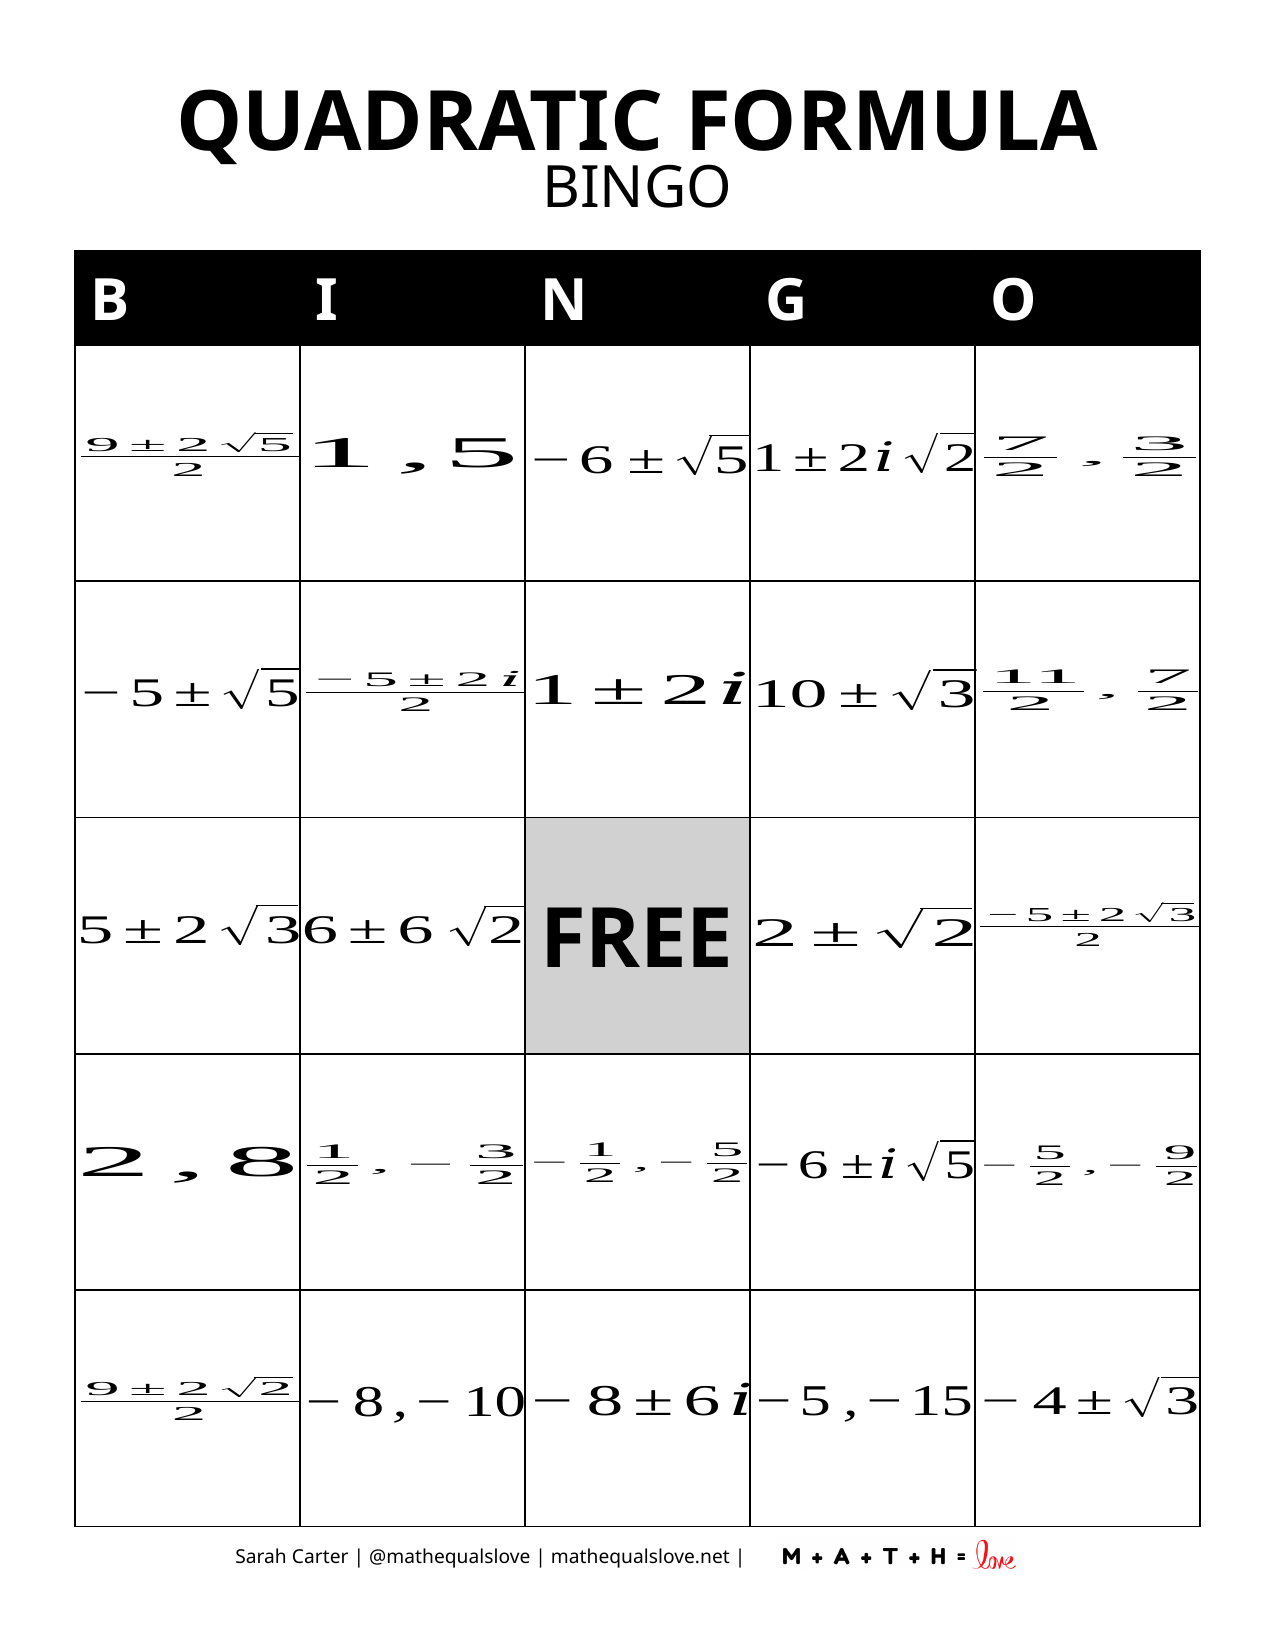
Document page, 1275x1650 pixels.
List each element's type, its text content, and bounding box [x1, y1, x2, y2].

table_cell [526, 582, 749, 817]
table_cell [301, 1291, 524, 1526]
table_cell [76, 1055, 299, 1289]
table_cell [976, 582, 1199, 817]
table_cell [751, 1291, 974, 1526]
table_cell [526, 1055, 749, 1289]
table_header G [751, 251, 974, 344]
table_cell [751, 818, 974, 1053]
text_box QUADRATIC FORMULA [74, 59, 1200, 175]
table_cell [976, 1291, 1199, 1526]
table_cell [751, 582, 974, 817]
table_header O [976, 251, 1199, 344]
table_cell [751, 346, 974, 580]
text_box BINGO [74, 175, 1200, 226]
table_cell [76, 582, 299, 817]
table_cell [976, 346, 1199, 580]
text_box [220, 1535, 1055, 1576]
table_cell [76, 818, 299, 1053]
table_cell FREE [526, 818, 749, 1053]
table_cell [301, 818, 524, 1053]
table_cell [301, 346, 524, 580]
table_cell [301, 582, 524, 817]
table_cell [526, 1291, 749, 1526]
table_header B [76, 251, 299, 344]
table_cell [76, 1291, 299, 1526]
table_cell [526, 346, 749, 580]
table_header N [526, 251, 749, 344]
table_cell [751, 1055, 974, 1289]
table_cell [301, 1055, 524, 1289]
table_cell [76, 346, 299, 580]
table_cell [976, 1055, 1199, 1289]
table_cell [976, 818, 1199, 1053]
table_header I [301, 251, 524, 344]
